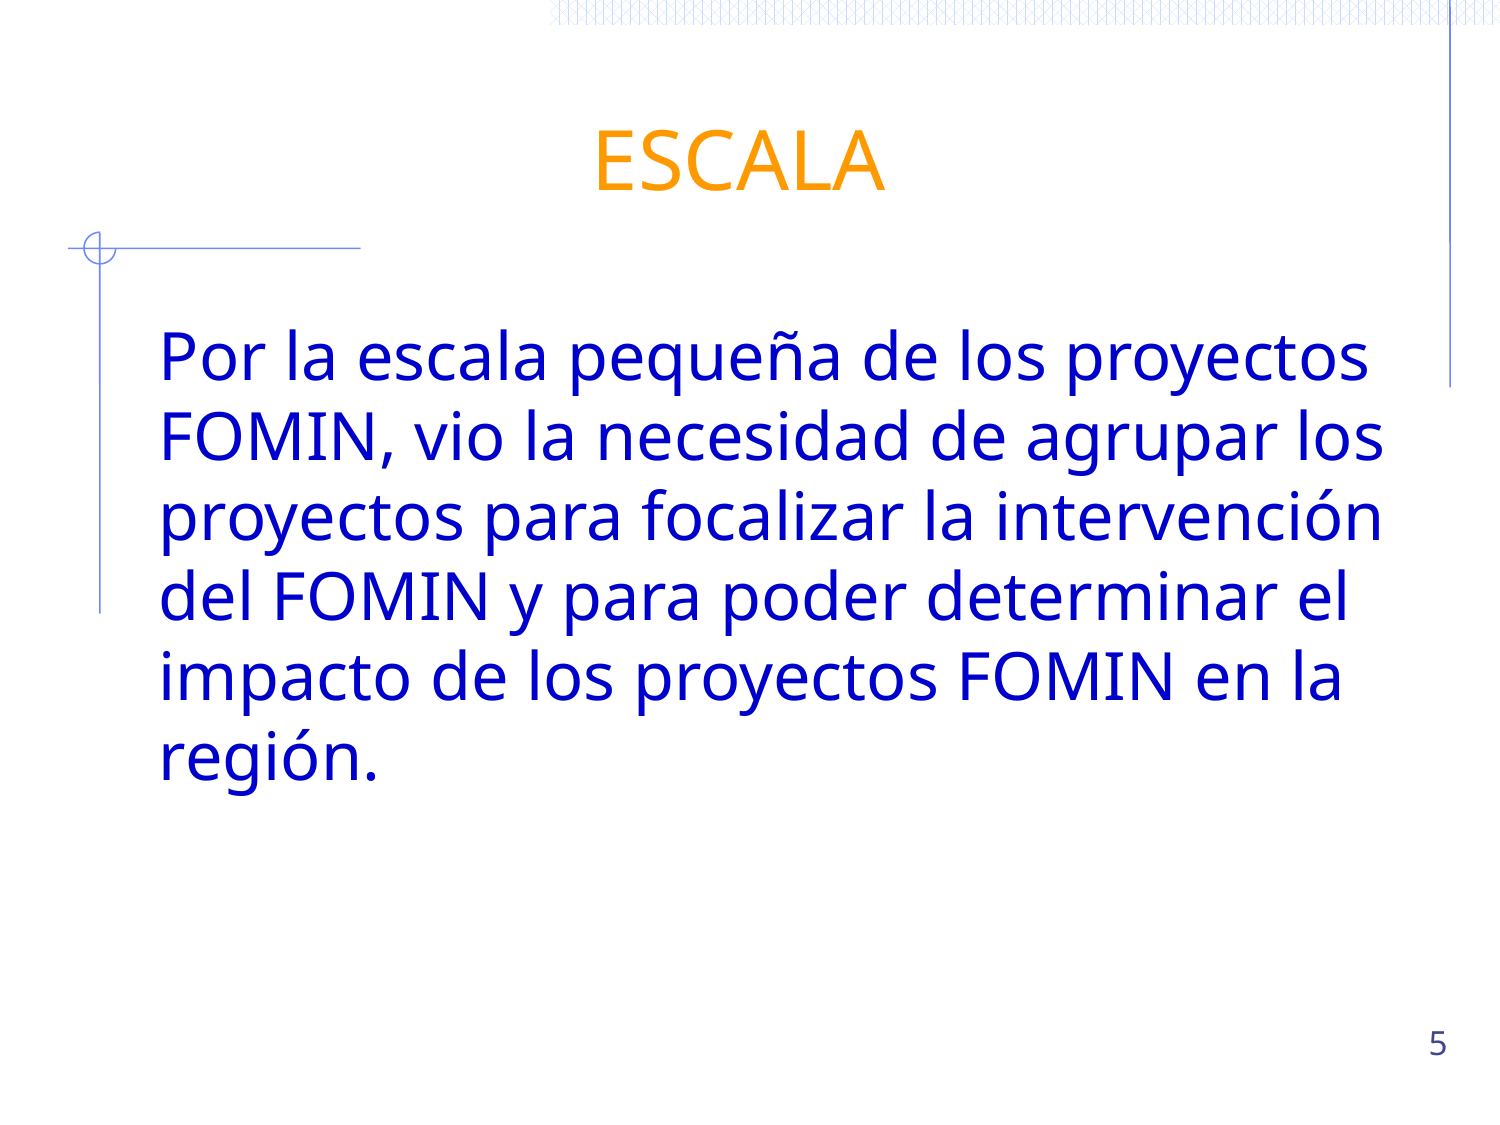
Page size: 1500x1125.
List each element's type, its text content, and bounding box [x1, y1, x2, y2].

list ESCALA Por la escala pequeña de los proyectos FOMIN, vio la necesidad de agrupar los proyectos para focalizar la intervención del FOMIN y para poder determinar el impacto de los proyectos FOMIN en la región. [87, 99, 1413, 1063]
slide_number 5 [1149, 999, 1463, 1076]
